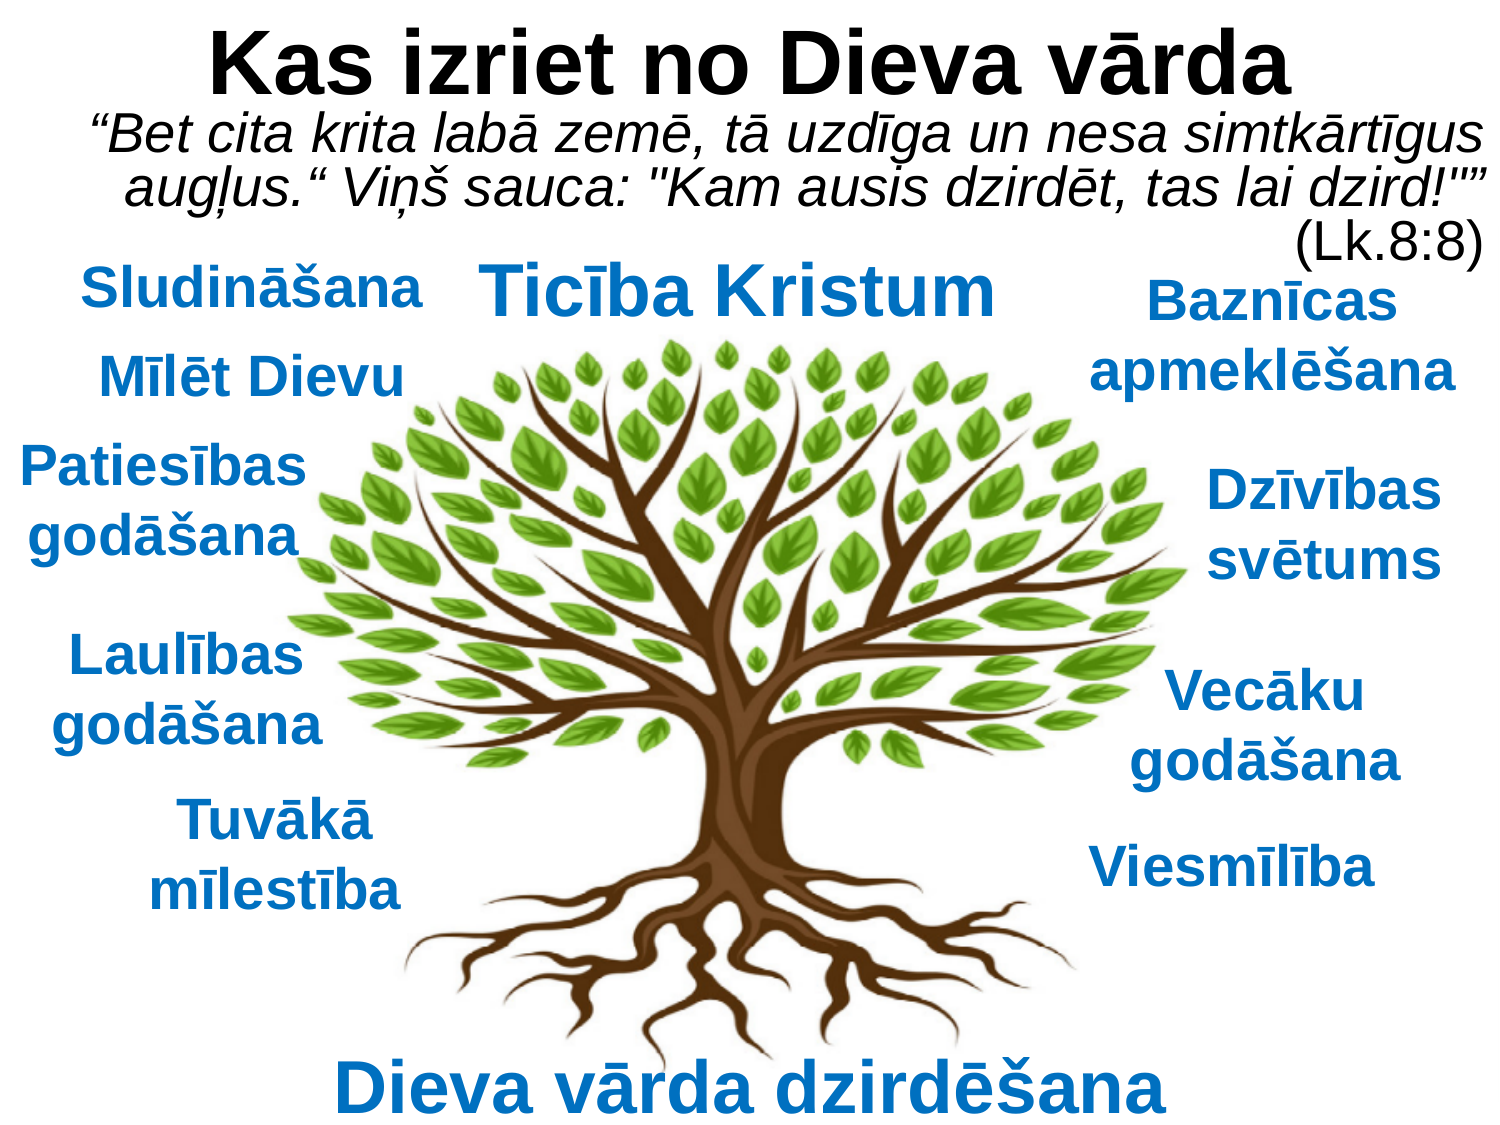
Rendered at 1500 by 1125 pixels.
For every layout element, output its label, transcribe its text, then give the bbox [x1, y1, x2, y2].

title Kas izriet no Dieva vārda [0, 0, 1500, 101]
text_box “Bet cita krita labā zemē, tā uzdīga un nesa simtkārtīgus augļus.“ Viņš sauca: "Kam ausis dzirdēt, tas lai dzird!"” (Lk.8:8) [0, 101, 1500, 201]
picture [0, 201, 1500, 1125]
